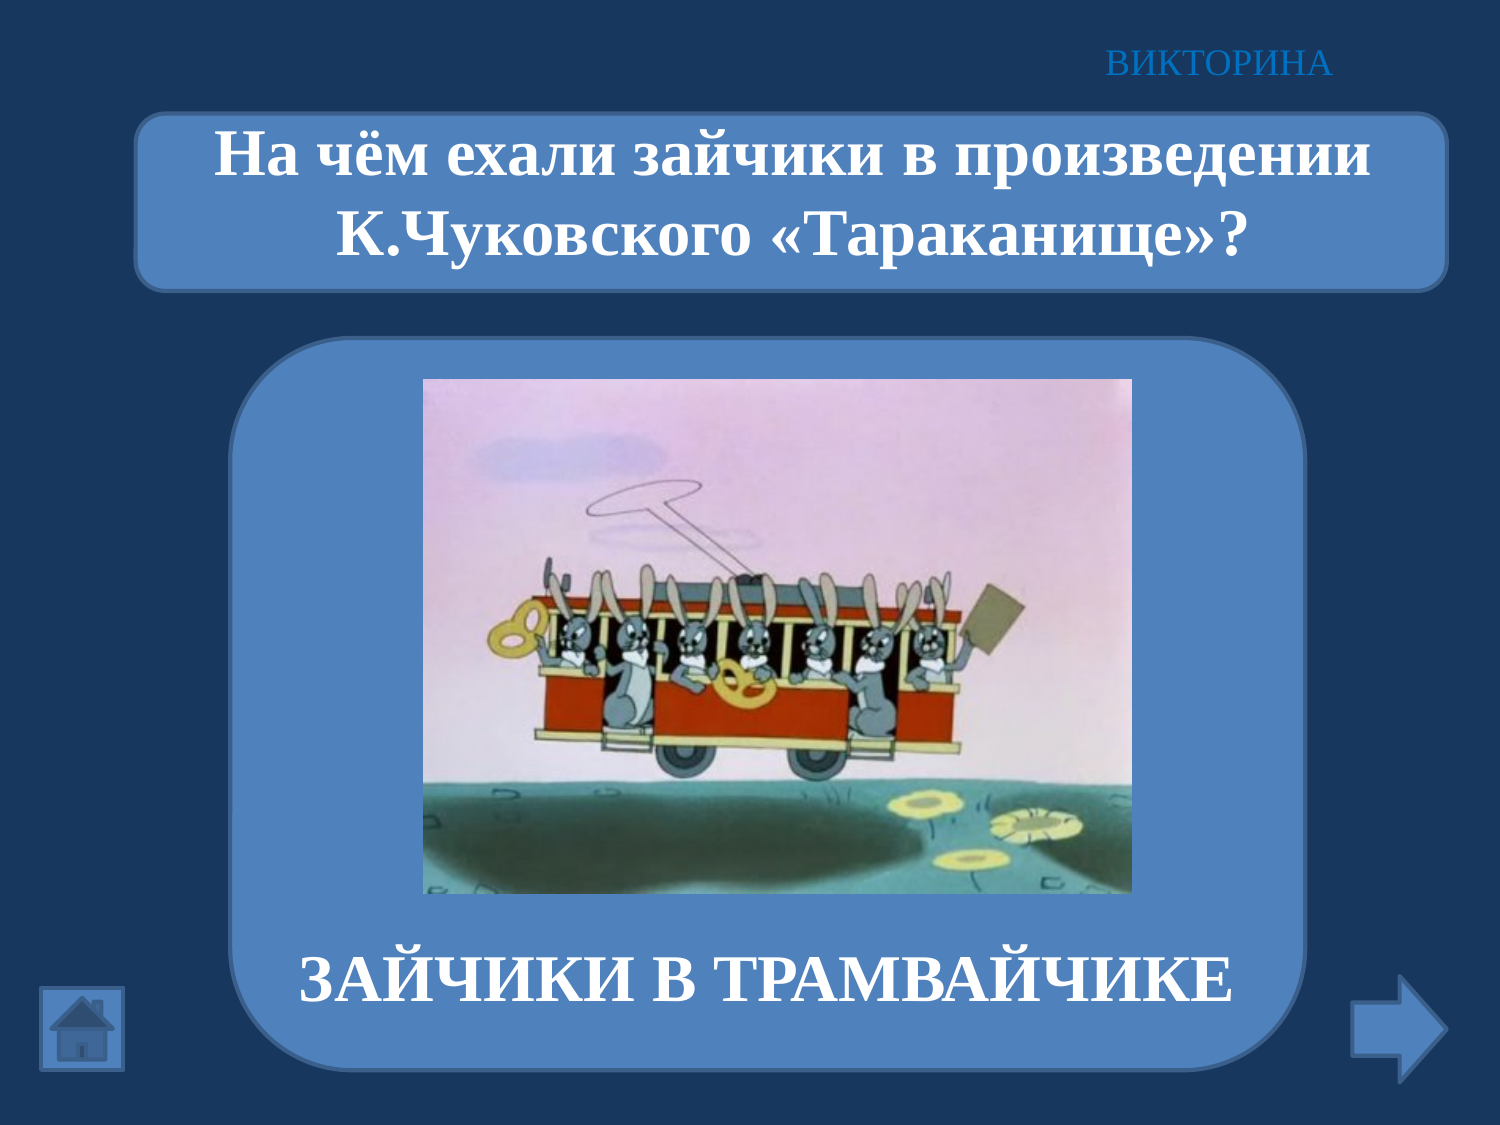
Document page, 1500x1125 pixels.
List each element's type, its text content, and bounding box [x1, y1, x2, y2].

text_box На чём ехали зайчики в произведении К.Чуковского «Тараканище»? [88, 101, 1500, 277]
text_box [39, 986, 125, 1072]
text_box ЗАЙЧИКИ В ТРАМВАЙЧИКЕ [171, 927, 1365, 1022]
text_box [252, 1022, 1283, 1073]
picture [422, 379, 1132, 894]
text_box [137, 277, 1445, 294]
text_box [228, 335, 1308, 927]
text_box ВИКТОРИНА [891, 30, 1500, 91]
text_box [1350, 974, 1449, 1085]
